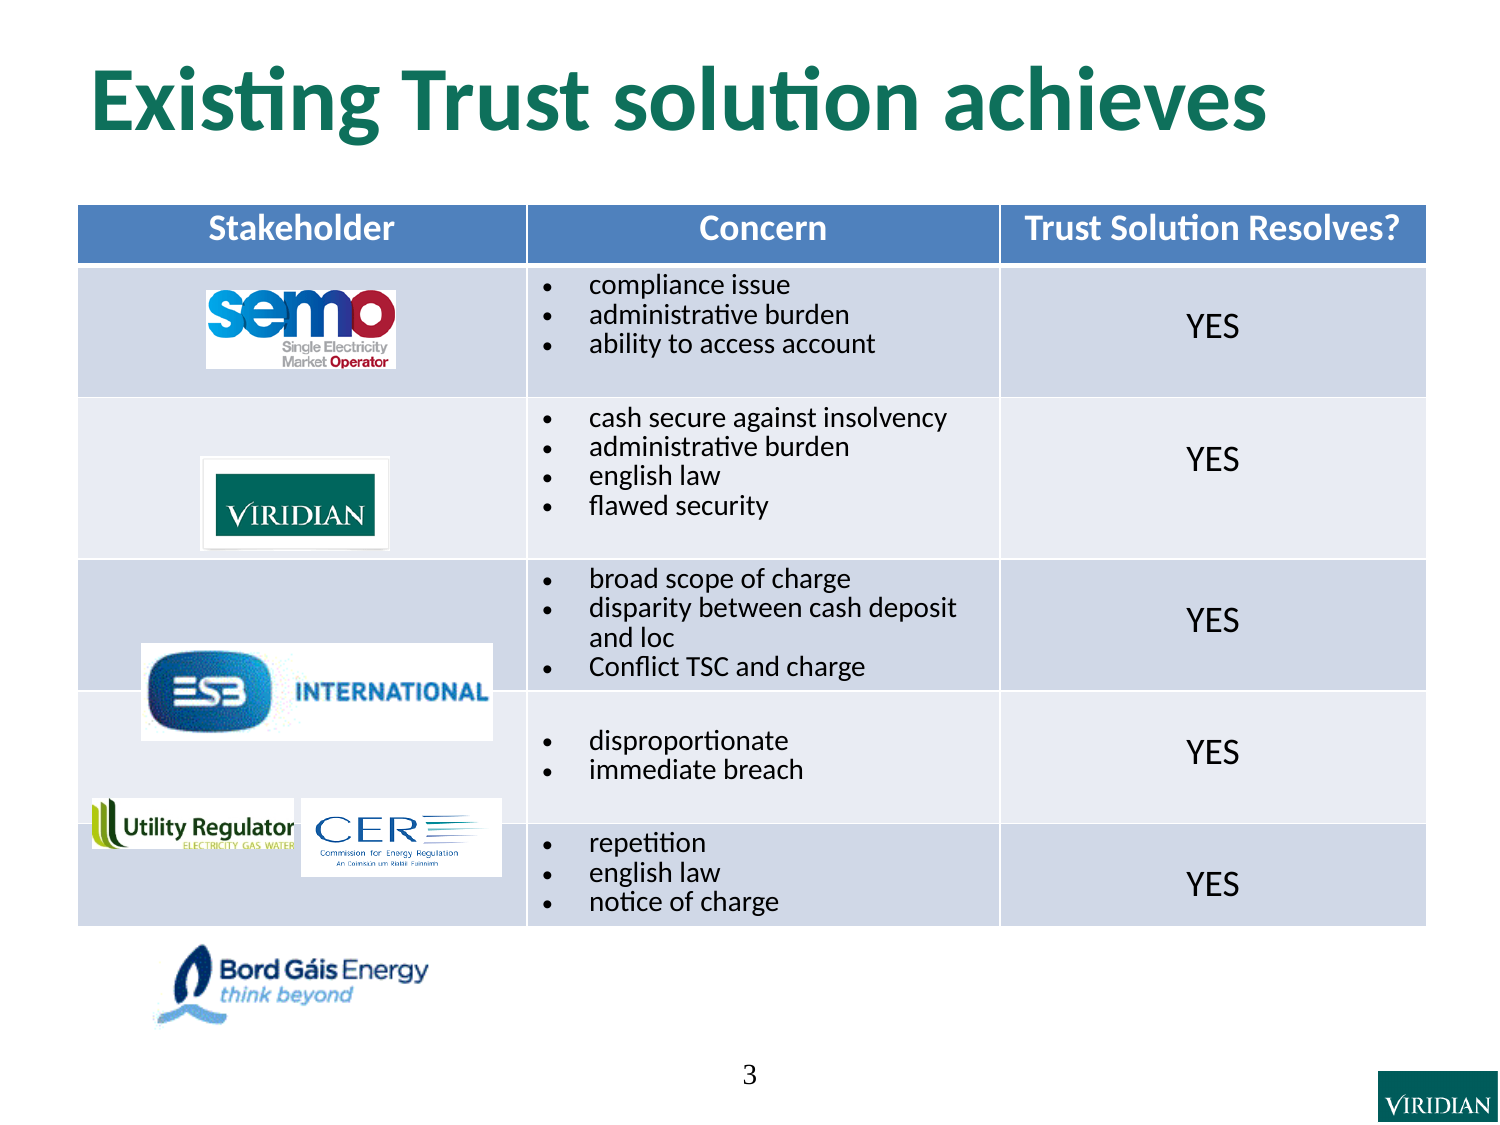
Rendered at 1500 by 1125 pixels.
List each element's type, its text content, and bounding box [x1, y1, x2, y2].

table_cell YES [1001, 268, 1426, 397]
table_header Stakeholder [78, 205, 526, 263]
table_cell compliance issue administrative burden ability to access account [528, 268, 999, 397]
title Existing Trust solution achieves [75, 0, 1425, 188]
table_header Concern [528, 205, 999, 263]
table_cell disproportionate immediate breach [528, 692, 999, 823]
picture [200, 455, 390, 551]
table_cell YES [1001, 692, 1426, 823]
picture [300, 798, 502, 878]
table_cell YES [1001, 824, 1426, 926]
picture [1375, 1068, 1500, 1125]
table_cell [78, 398, 526, 558]
table_cell repetition english law notice of charge [528, 824, 999, 926]
table_header Trust Solution Resolves? [1001, 205, 1426, 263]
table_cell [78, 824, 526, 926]
table_cell YES [1001, 560, 1426, 690]
table_cell cash secure against insolvency administrative burden english law flawed security [528, 398, 999, 558]
table_cell YES [1001, 398, 1426, 558]
picture [150, 935, 453, 1033]
picture [206, 290, 396, 369]
picture [223, 302, 241, 312]
table_cell [78, 268, 526, 397]
table_cell broad scope of charge disparity between cash deposit and loc Conflict TSC and charge [528, 560, 999, 690]
table_cell [78, 560, 526, 690]
table_cell [78, 692, 526, 823]
footer 3 [512, 1042, 988, 1103]
picture [141, 643, 494, 741]
picture [92, 798, 294, 850]
